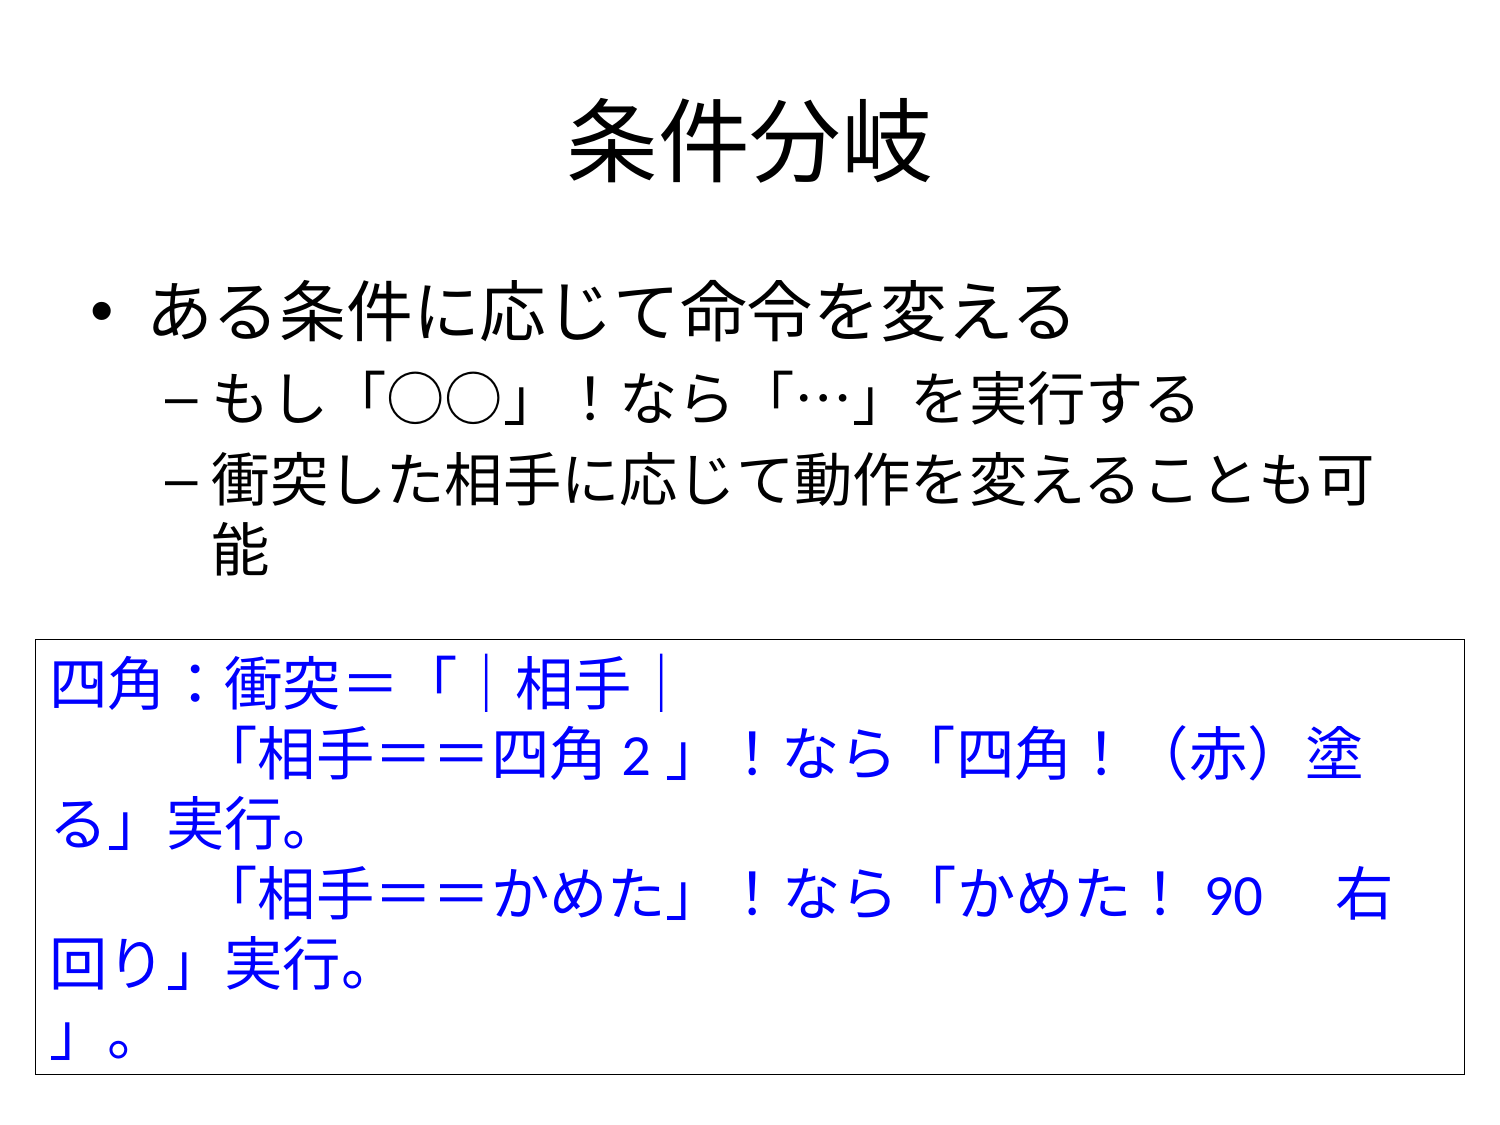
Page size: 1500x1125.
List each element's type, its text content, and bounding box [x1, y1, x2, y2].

title 条件分岐 [75, 45, 1425, 233]
list ある条件に応じて命令を変える もし「○○」！なら「…」を実行する 衝突した相手に応じて動作を変えることも可能 [75, 262, 1425, 639]
text_box 四角：衝突＝「｜相手｜ 「相手＝＝四角2」！なら「四角！（赤）塗る」実行。 「相手＝＝かめた」！なら「かめた！90 右回り」実行。 」。 [35, 639, 1465, 1075]
